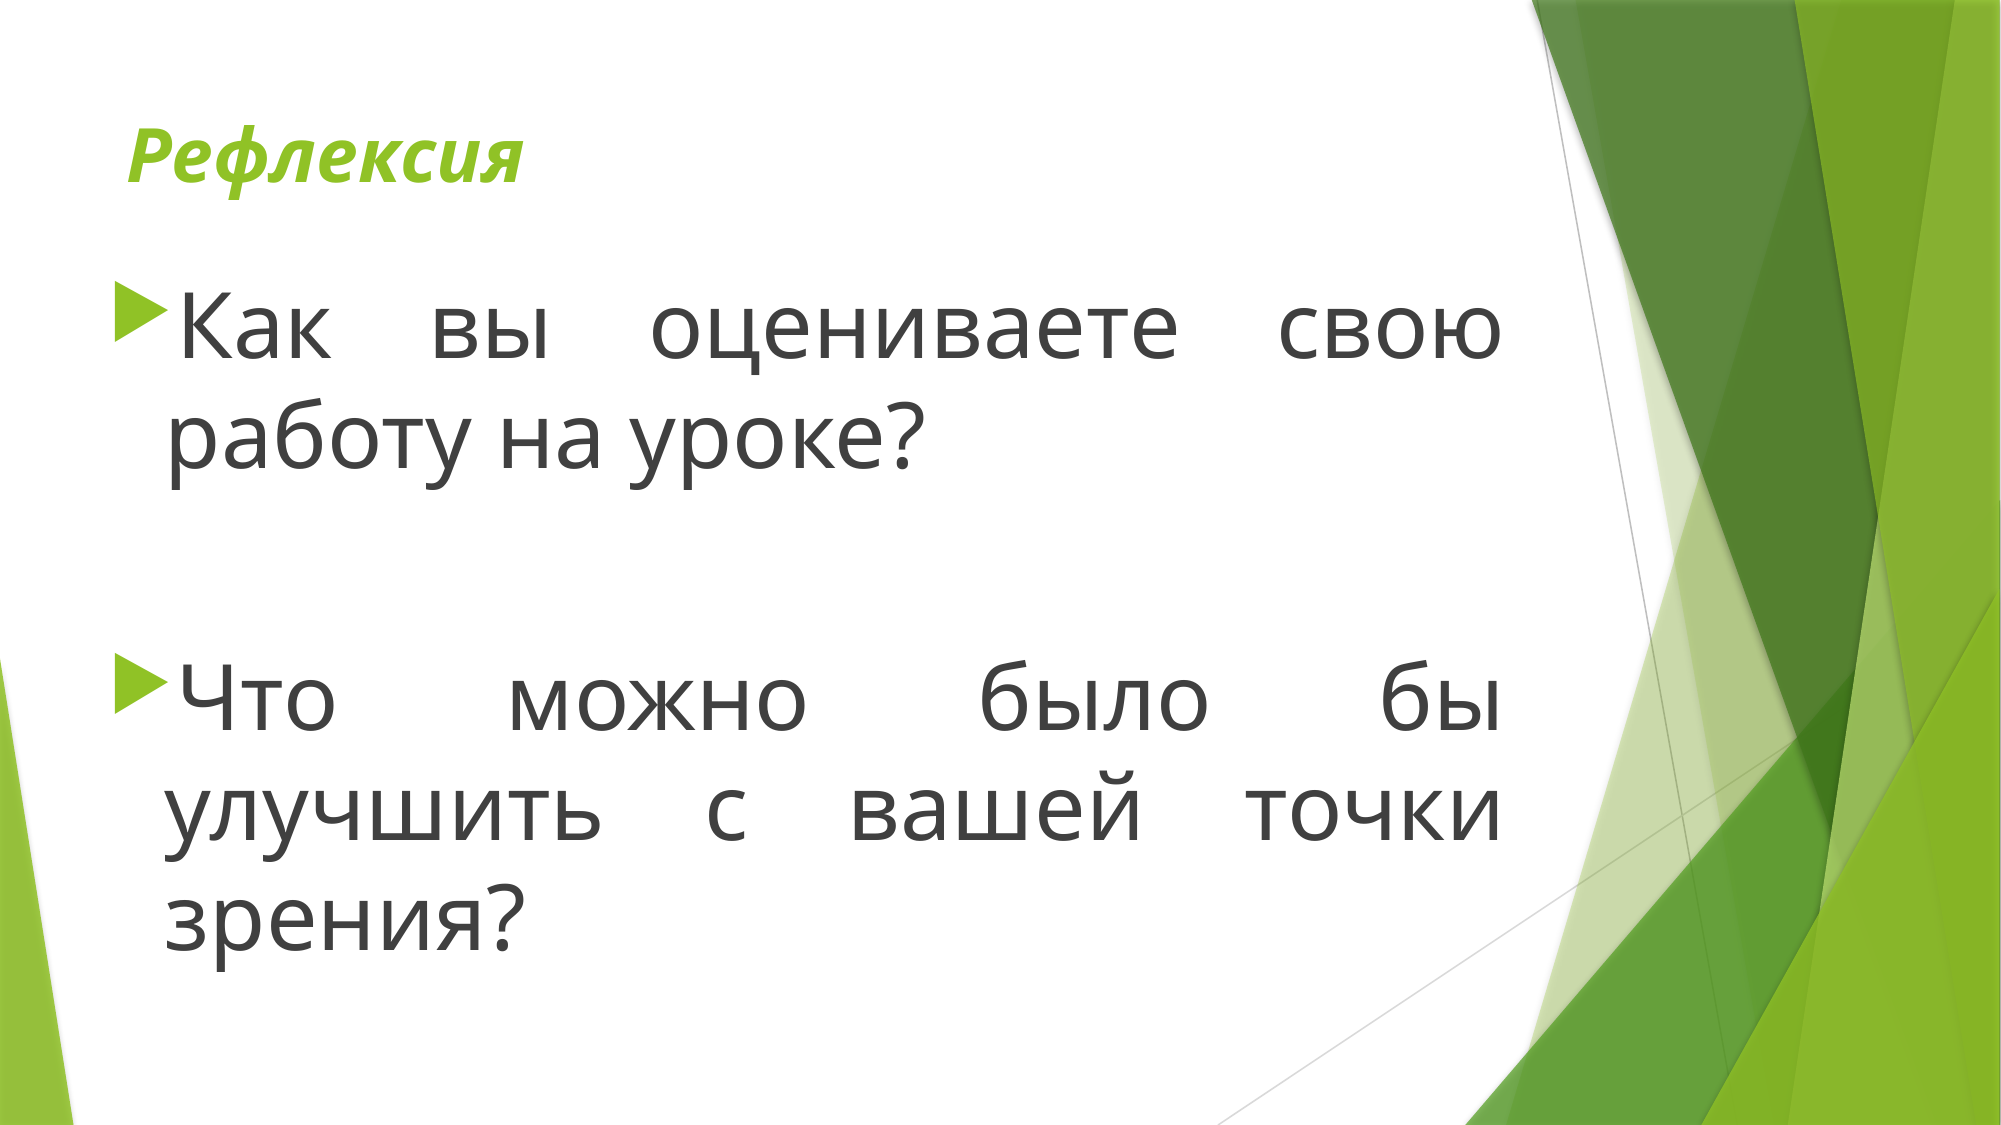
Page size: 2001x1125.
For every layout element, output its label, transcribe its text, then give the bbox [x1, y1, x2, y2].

list Как вы оцениваете свою работу на уроке? Что можно было бы улучшить с вашей точки зрения? [93, 259, 1522, 991]
title Рефлексия [111, 99, 1522, 217]
